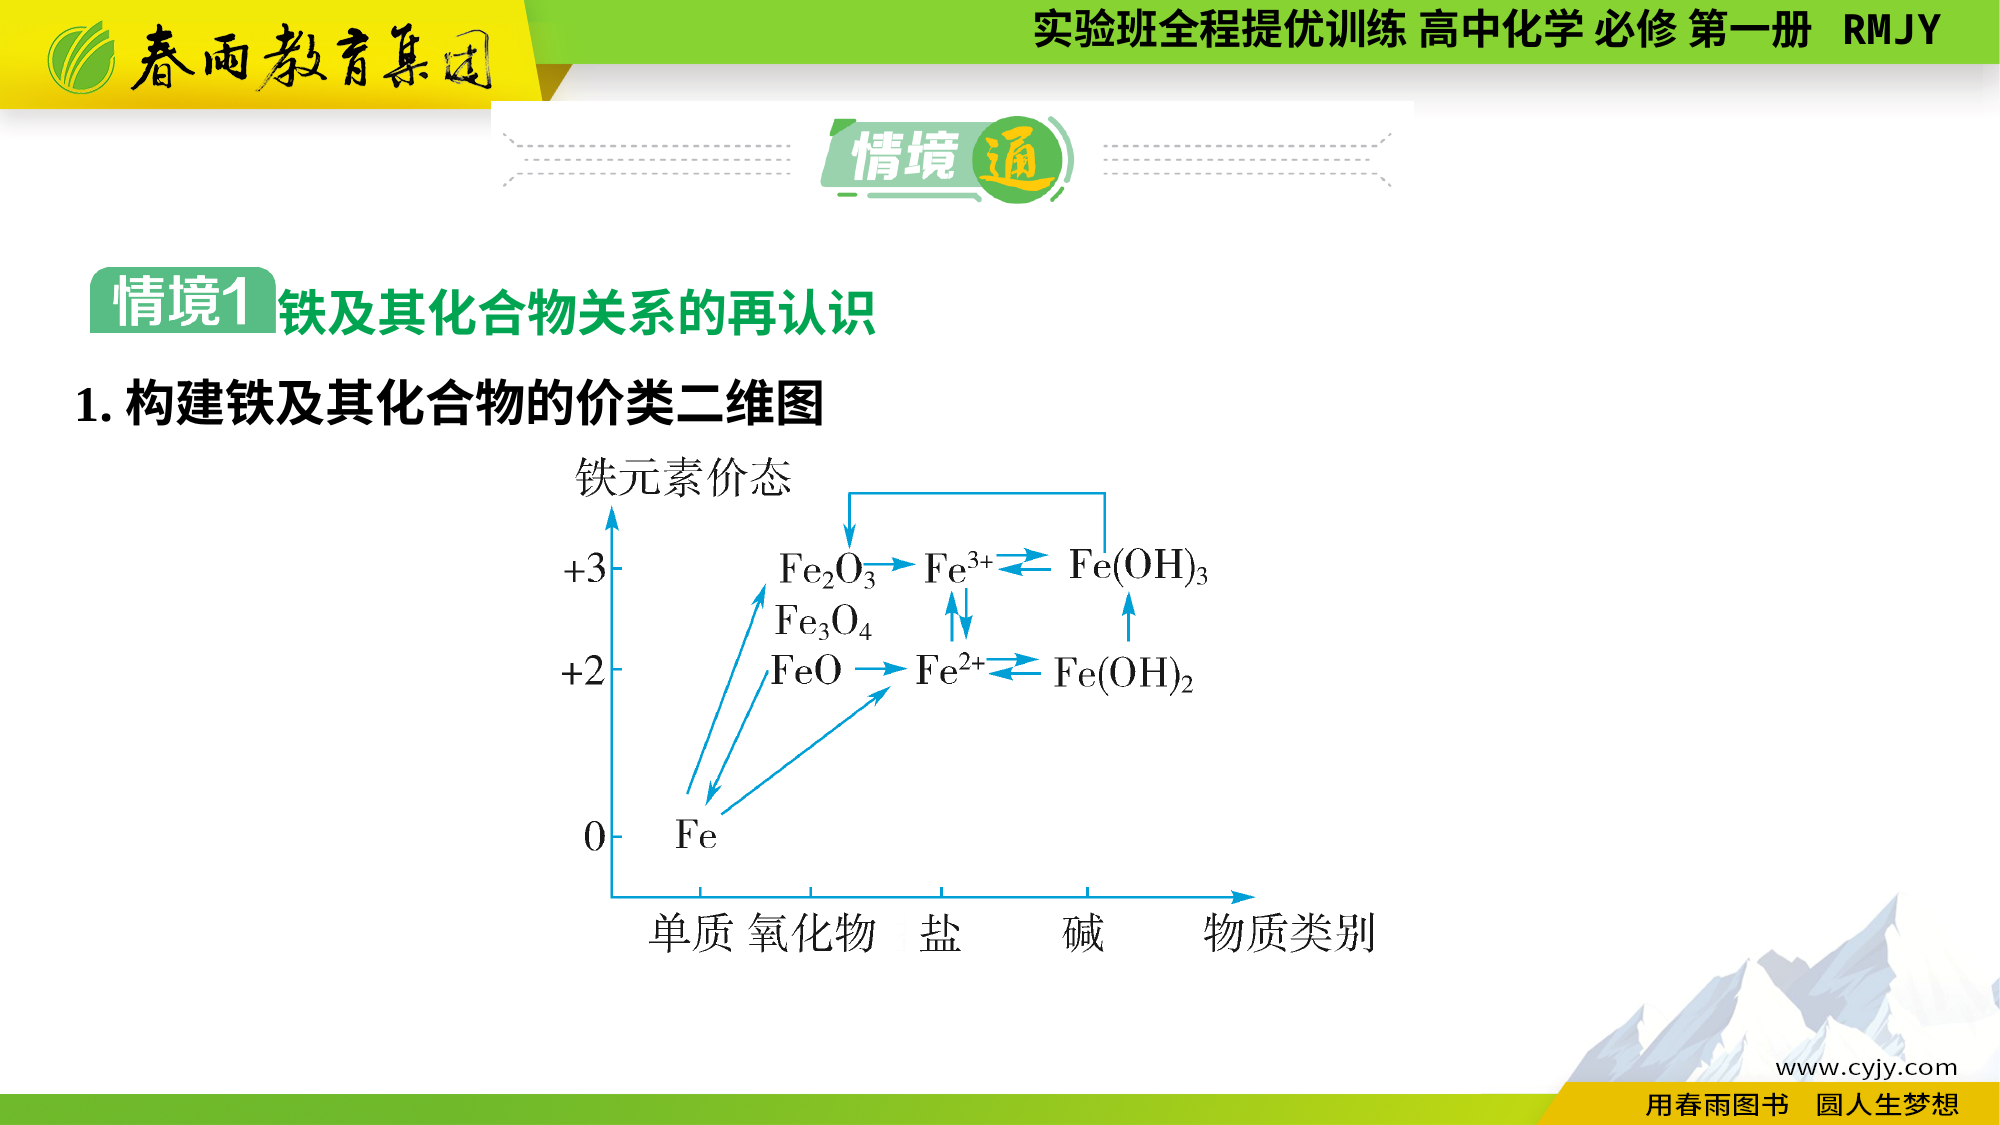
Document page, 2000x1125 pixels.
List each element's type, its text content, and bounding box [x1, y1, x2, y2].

picture [0, 0, 2000, 1125]
list 铁及其化合物关系的再认识 1.构建铁及其化合物的价类二维图 [59, 243, 1944, 521]
